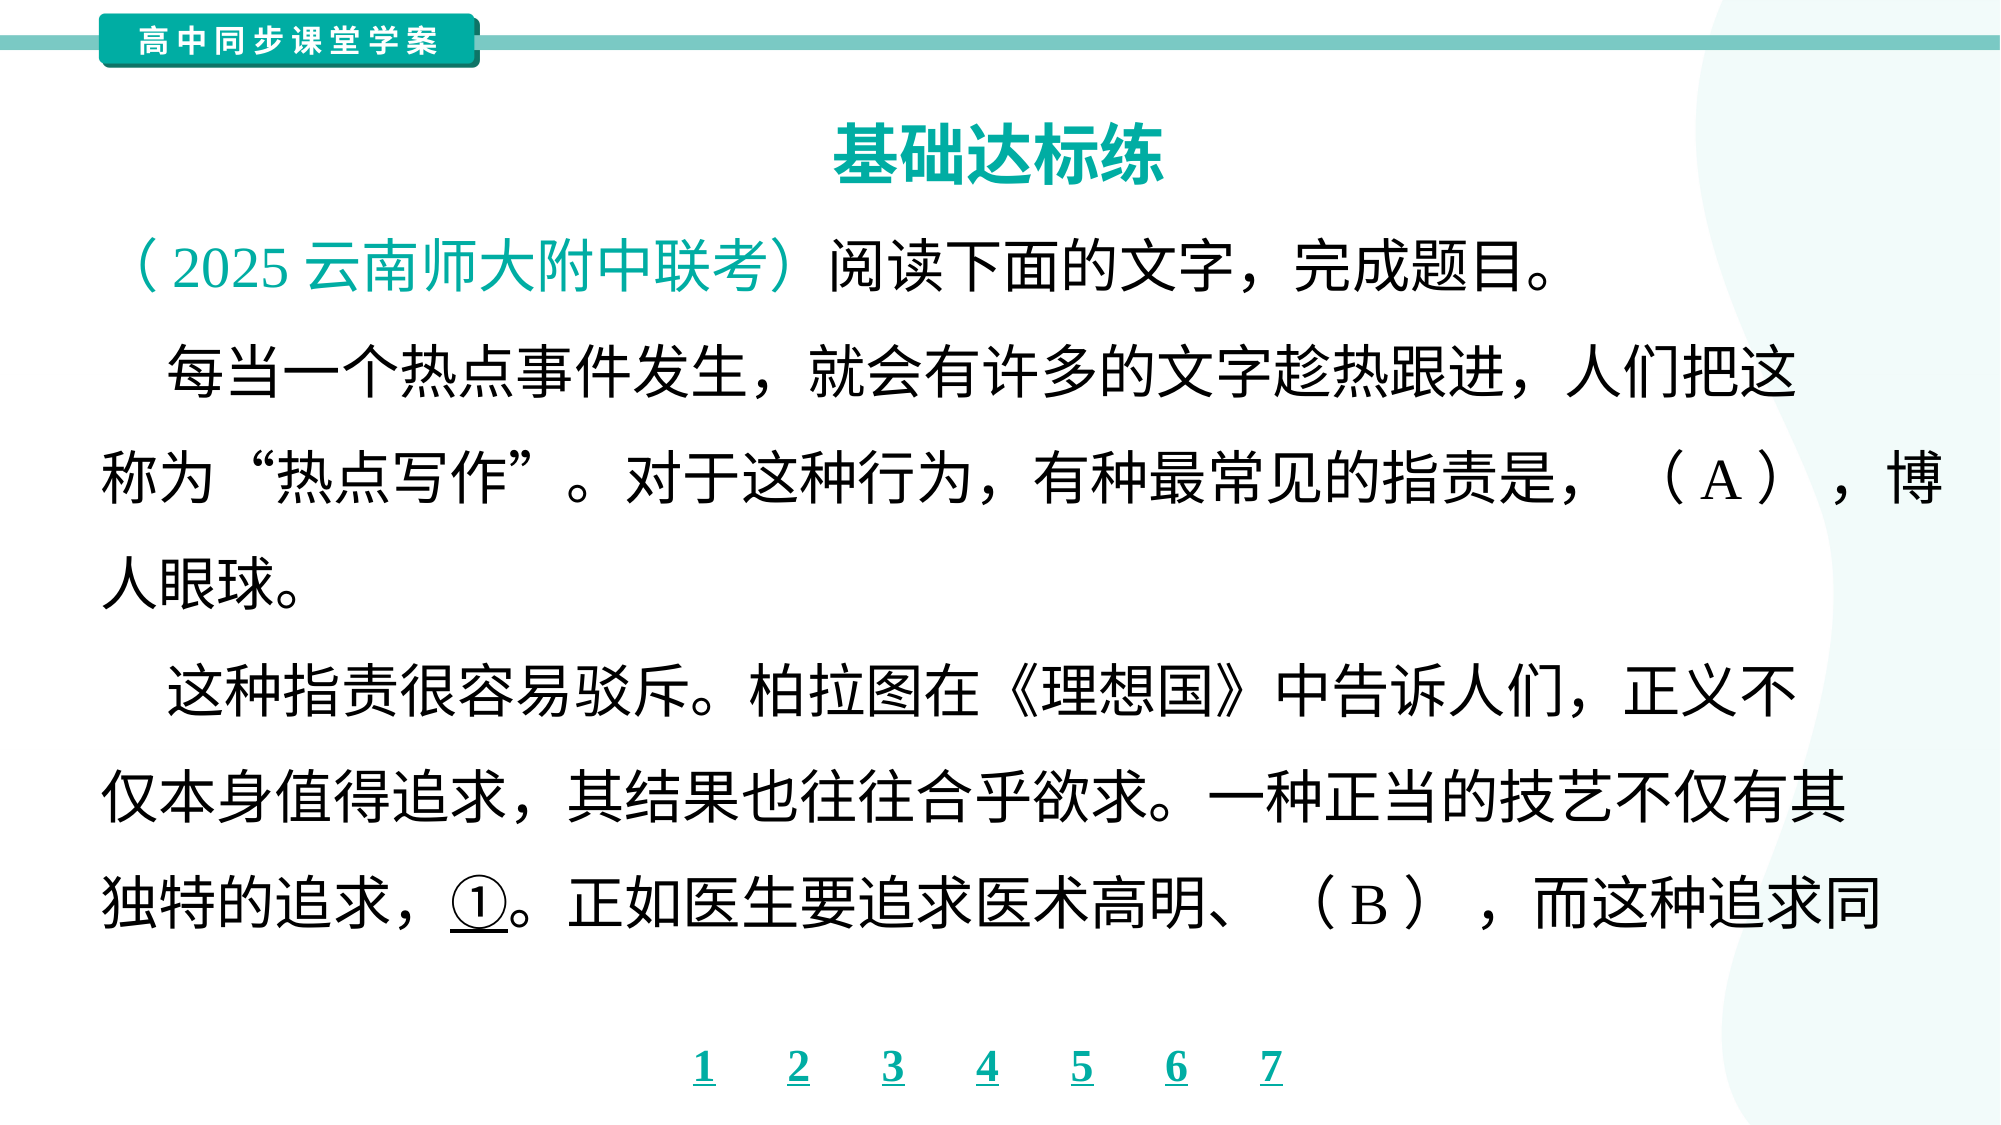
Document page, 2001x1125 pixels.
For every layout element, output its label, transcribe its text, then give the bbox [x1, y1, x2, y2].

text_box （2025云南师大附中联考）阅读下面的文字，完成题目。 每当一个热点事件发生，就会有许多的文字趁热跟进，人们把这 称为“热点写作”。对于这种行为，有种最常见的指责是， （A） ，博 人眼球。 这种指责很容易驳斥。柏拉图在《理想国》中告诉人们，正义不 仅本身值得追求，其结果也往往合乎欲求。一种正当的技艺不仅有其 独特的追求，①。正如医生要追求医术高明、 （B） ，而这种追求同 [100, 192, 1899, 937]
picture [0, 0, 2000, 1125]
text_box 基础达标练 [100, 76, 1899, 192]
